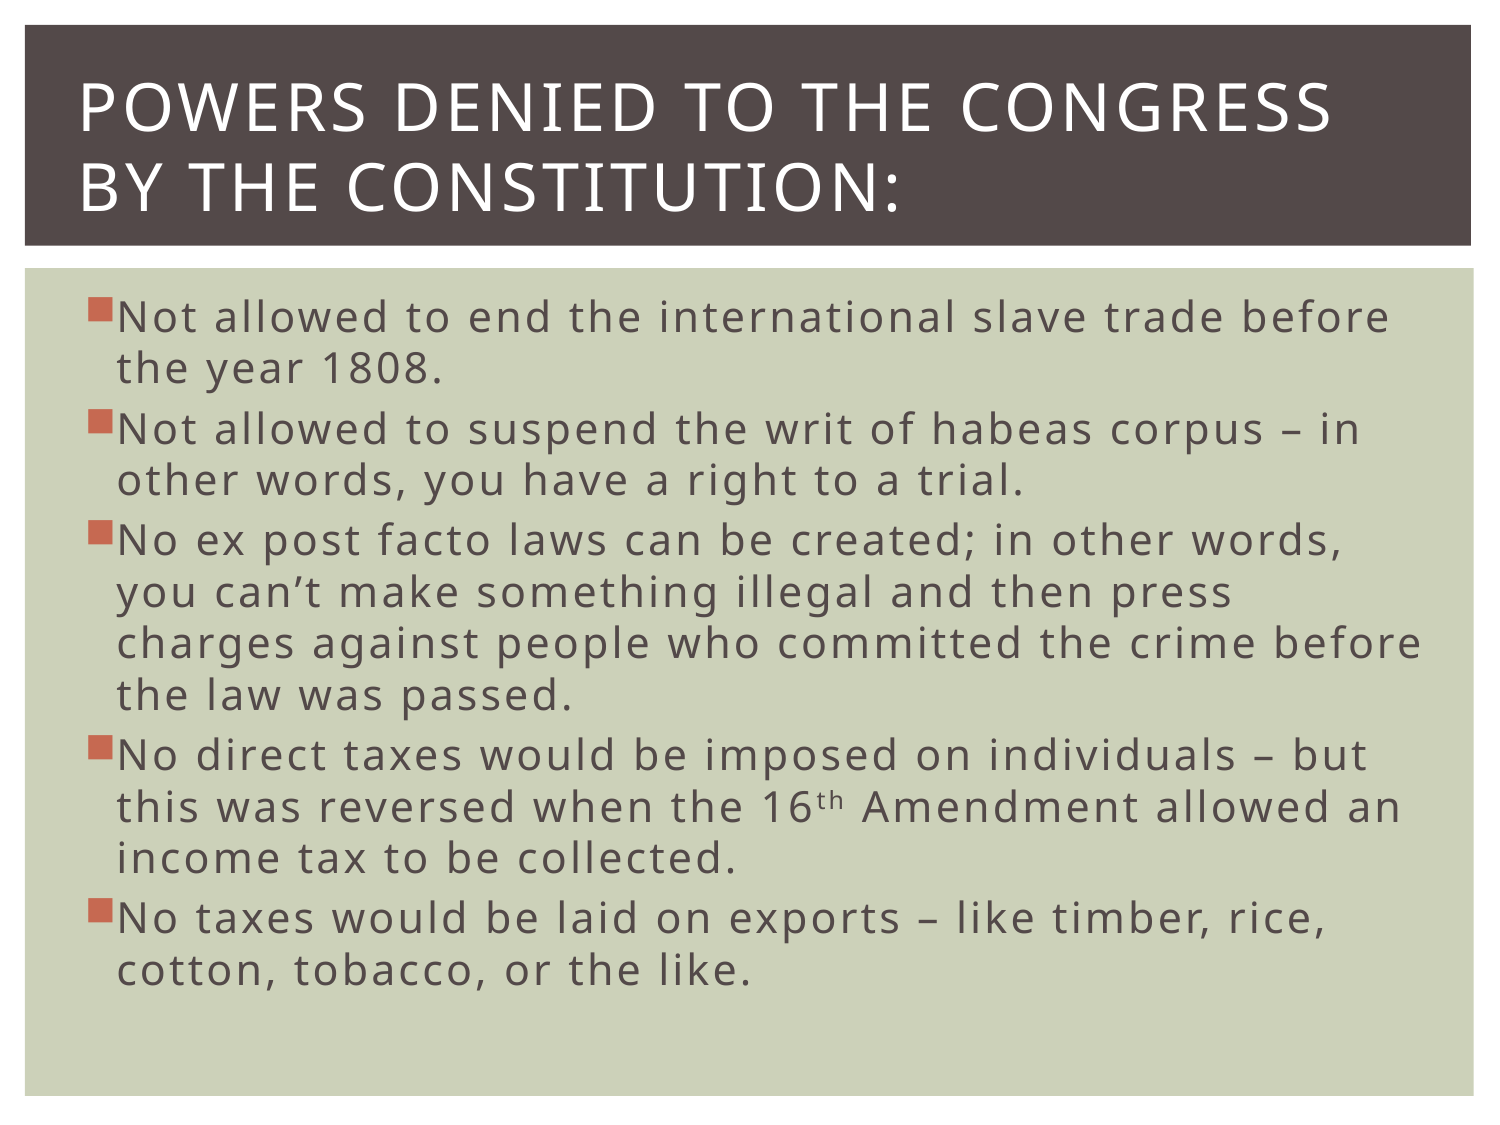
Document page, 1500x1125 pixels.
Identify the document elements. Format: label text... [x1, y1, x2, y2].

title Powers denied to the Congress by the constitution: [62, 58, 1438, 232]
list Not allowed to end the international slave trade before the year 1808. Not allowed to suspend the writ of habeas corpus – in other words, you have a right to a trial. No ex post facto laws can be created; in other words, you can’t make something illegal and then press charges against people who committed the crime before the law was passed. No direct taxes would be imposed on individuals – but this was reversed when the 16th Amendment allowed an income tax to be collected. No taxes would be laid on exports – like timber, rice, cotton, tobacco, or the like. [62, 281, 1442, 1005]
